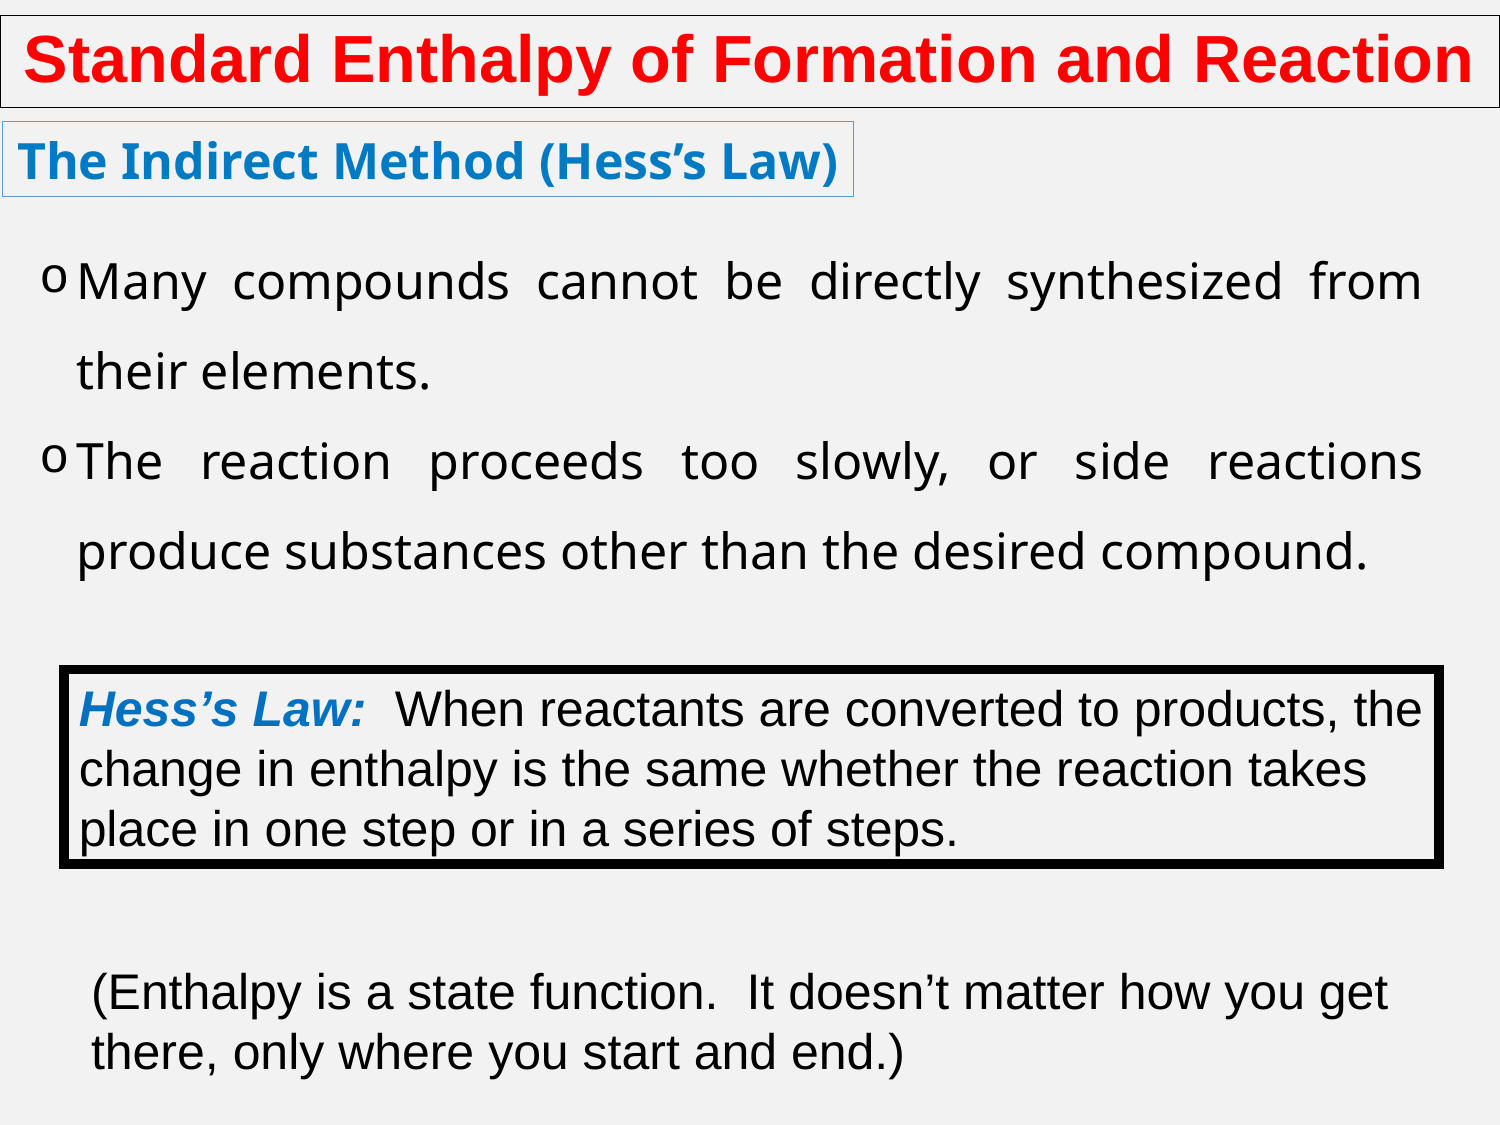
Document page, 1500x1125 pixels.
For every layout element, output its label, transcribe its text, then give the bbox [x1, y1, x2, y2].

title Standard Enthalpy of Formation and Reaction [0, 15, 1500, 108]
text_box The Indirect Method (Hess’s Law) [2, 121, 854, 197]
text_box Hess’s Law: When reactants are converted to products, the change in enthalpy is the same whether the reaction takes place in one step or in a series of steps. [63, 669, 1439, 864]
text_box (Enthalpy is a state function. It doesn’t matter how you get there, only where you start and end.) [76, 951, 1427, 1087]
text_box Many compounds cannot be directly synthesized from their elements. The reaction proceeds too slowly, or side reactions produce substances other than the desired compound. [24, 212, 1439, 587]
